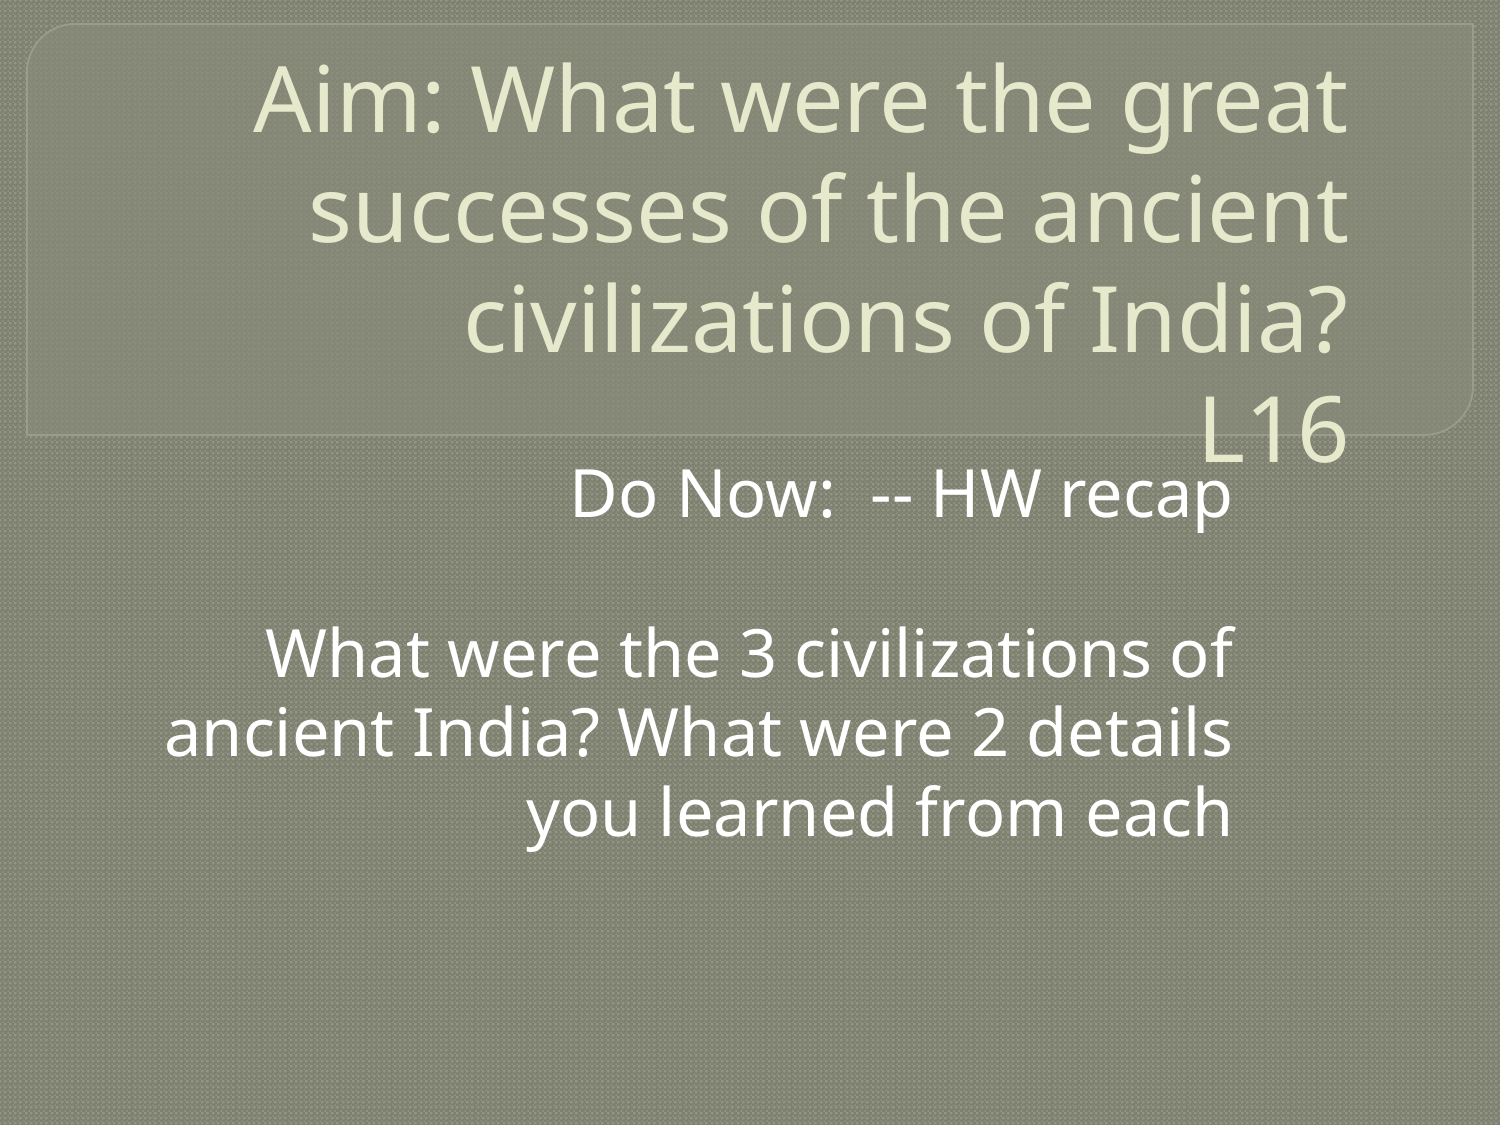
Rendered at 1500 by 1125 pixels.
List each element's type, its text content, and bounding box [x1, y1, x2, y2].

subtitle Do Now: -- HW recap What were the 3 civilizations of ancient India? What were 2 details you learned from each [155, 443, 1275, 925]
title Aim: What were the great successes of the ancient civilizations of India? L16 [112, 247, 1388, 489]
